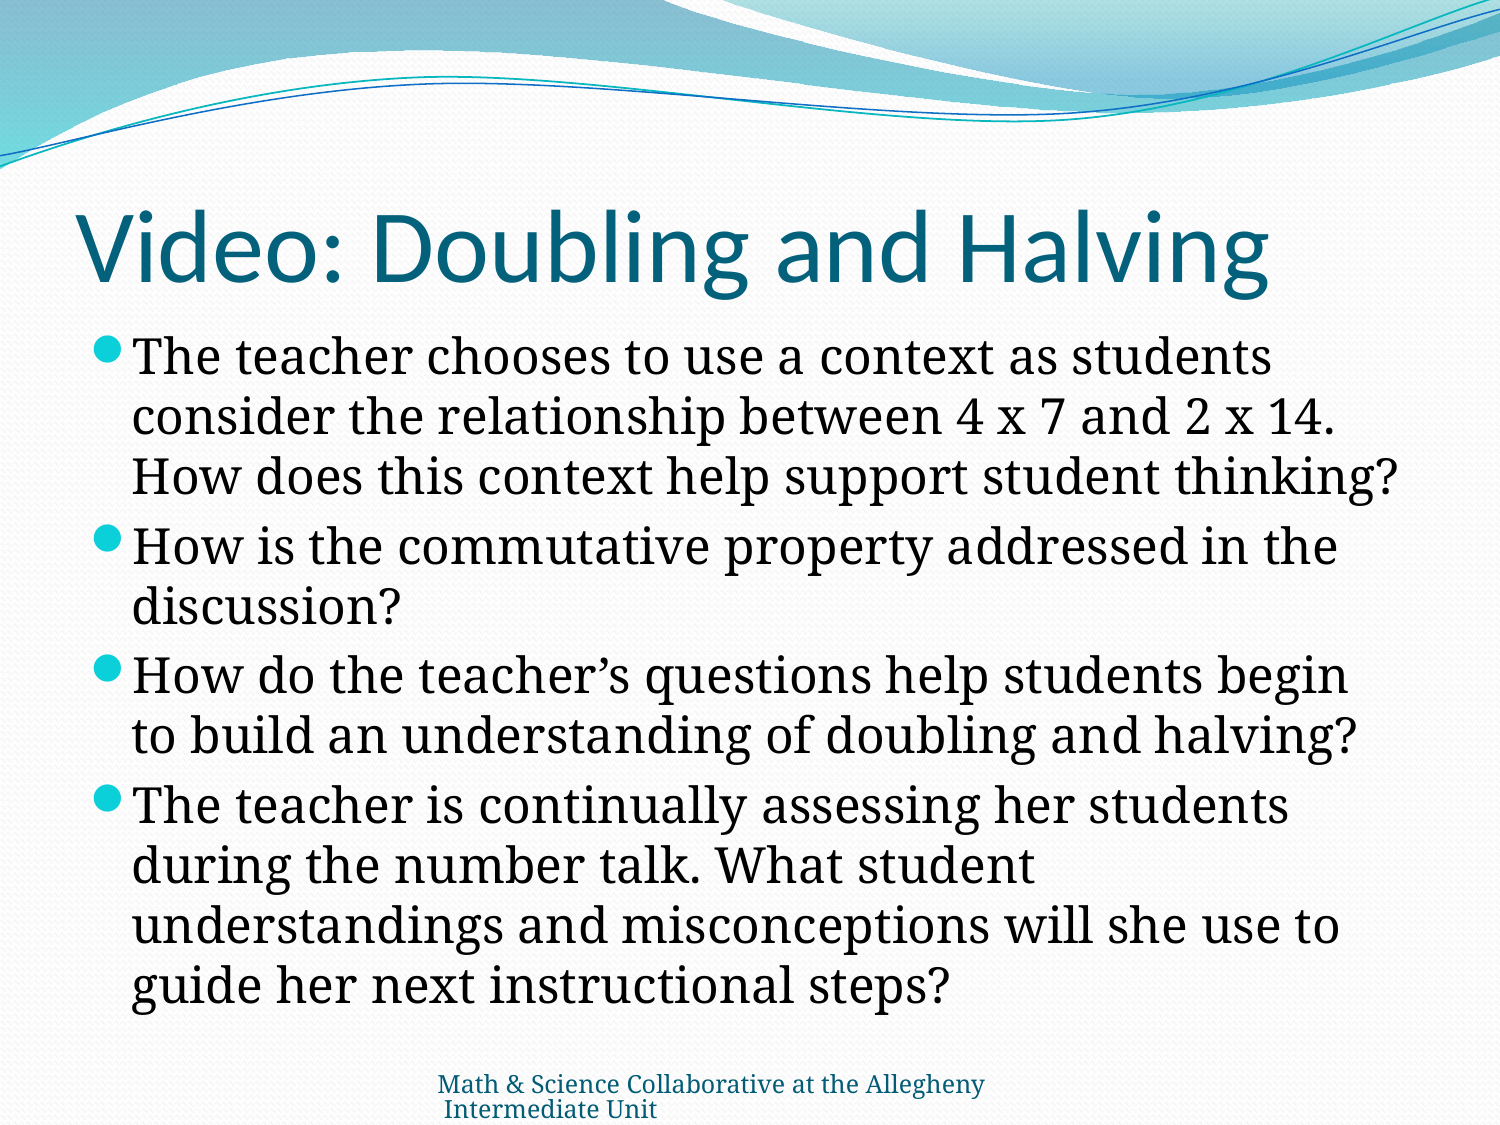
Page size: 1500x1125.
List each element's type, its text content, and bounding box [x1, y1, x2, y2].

footer Math & Science Collaborative at the Allegheny Intermediate Unit [437, 1042, 988, 1103]
list The teacher chooses to use a context as students consider the relationship between 4 x 7 and 2 x 14. How does this context help support student thinking? How is the commutative property addressed in the discussion? How do the teacher’s questions help students begin to build an understanding of doubling and halving? The teacher is continually assessing her students during the number talk. What student understandings and misconceptions will she use to guide her next instructional steps? [75, 317, 1425, 1038]
title Video: Doubling and Halving [75, 115, 1425, 303]
